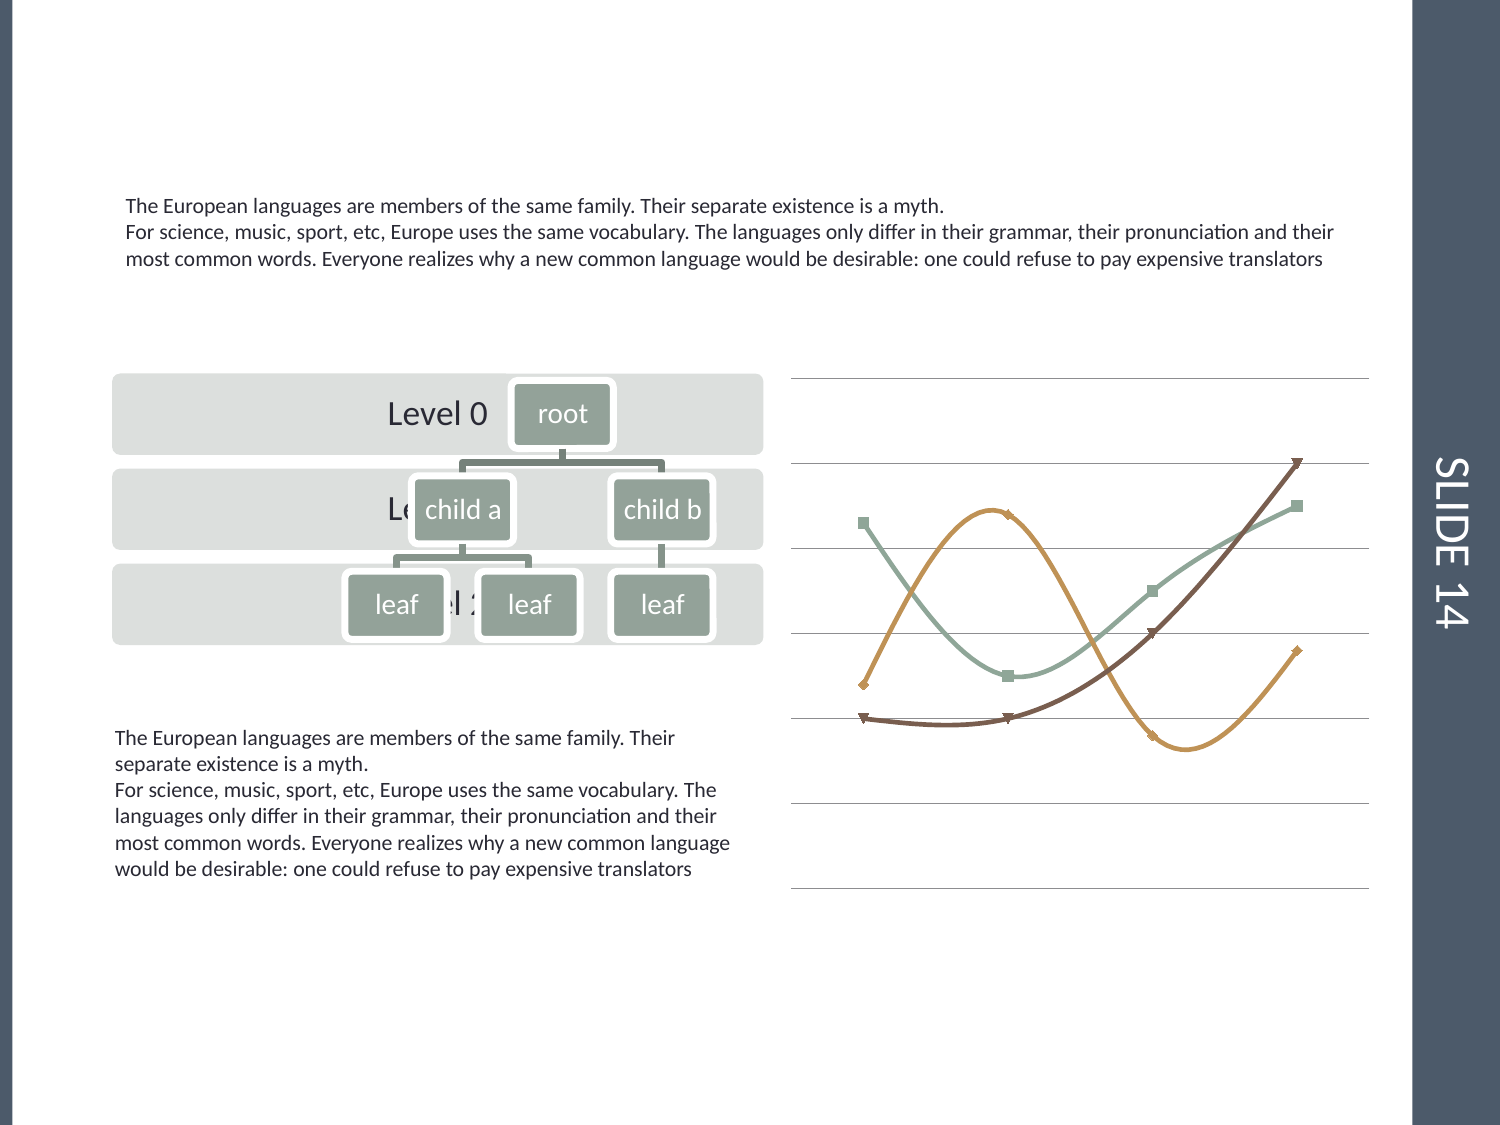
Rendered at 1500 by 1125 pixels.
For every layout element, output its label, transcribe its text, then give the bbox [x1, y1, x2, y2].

text_box The European languages are members of the same family. Their separate existence is a myth. For science, music, sport, etc, Europe uses the same vocabulary. The languages only differ in their grammar, their pronunciation and their most common words. Everyone realizes why a new common language would be desirable: one could refuse to pay expensive translators [110, 184, 1365, 308]
chart [778, 367, 1382, 900]
title Slide 14 [1412, 62, 1500, 1025]
text_box The European languages are members of the same family. Their separate existence is a myth. For science, music, sport, etc, Europe uses the same vocabulary. The languages only differ in their grammar, their pronunciation and their most common words. Everyone realizes why a new common language would be desirable: one could refuse to pay expensive translators [100, 716, 750, 919]
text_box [111, 373, 764, 646]
